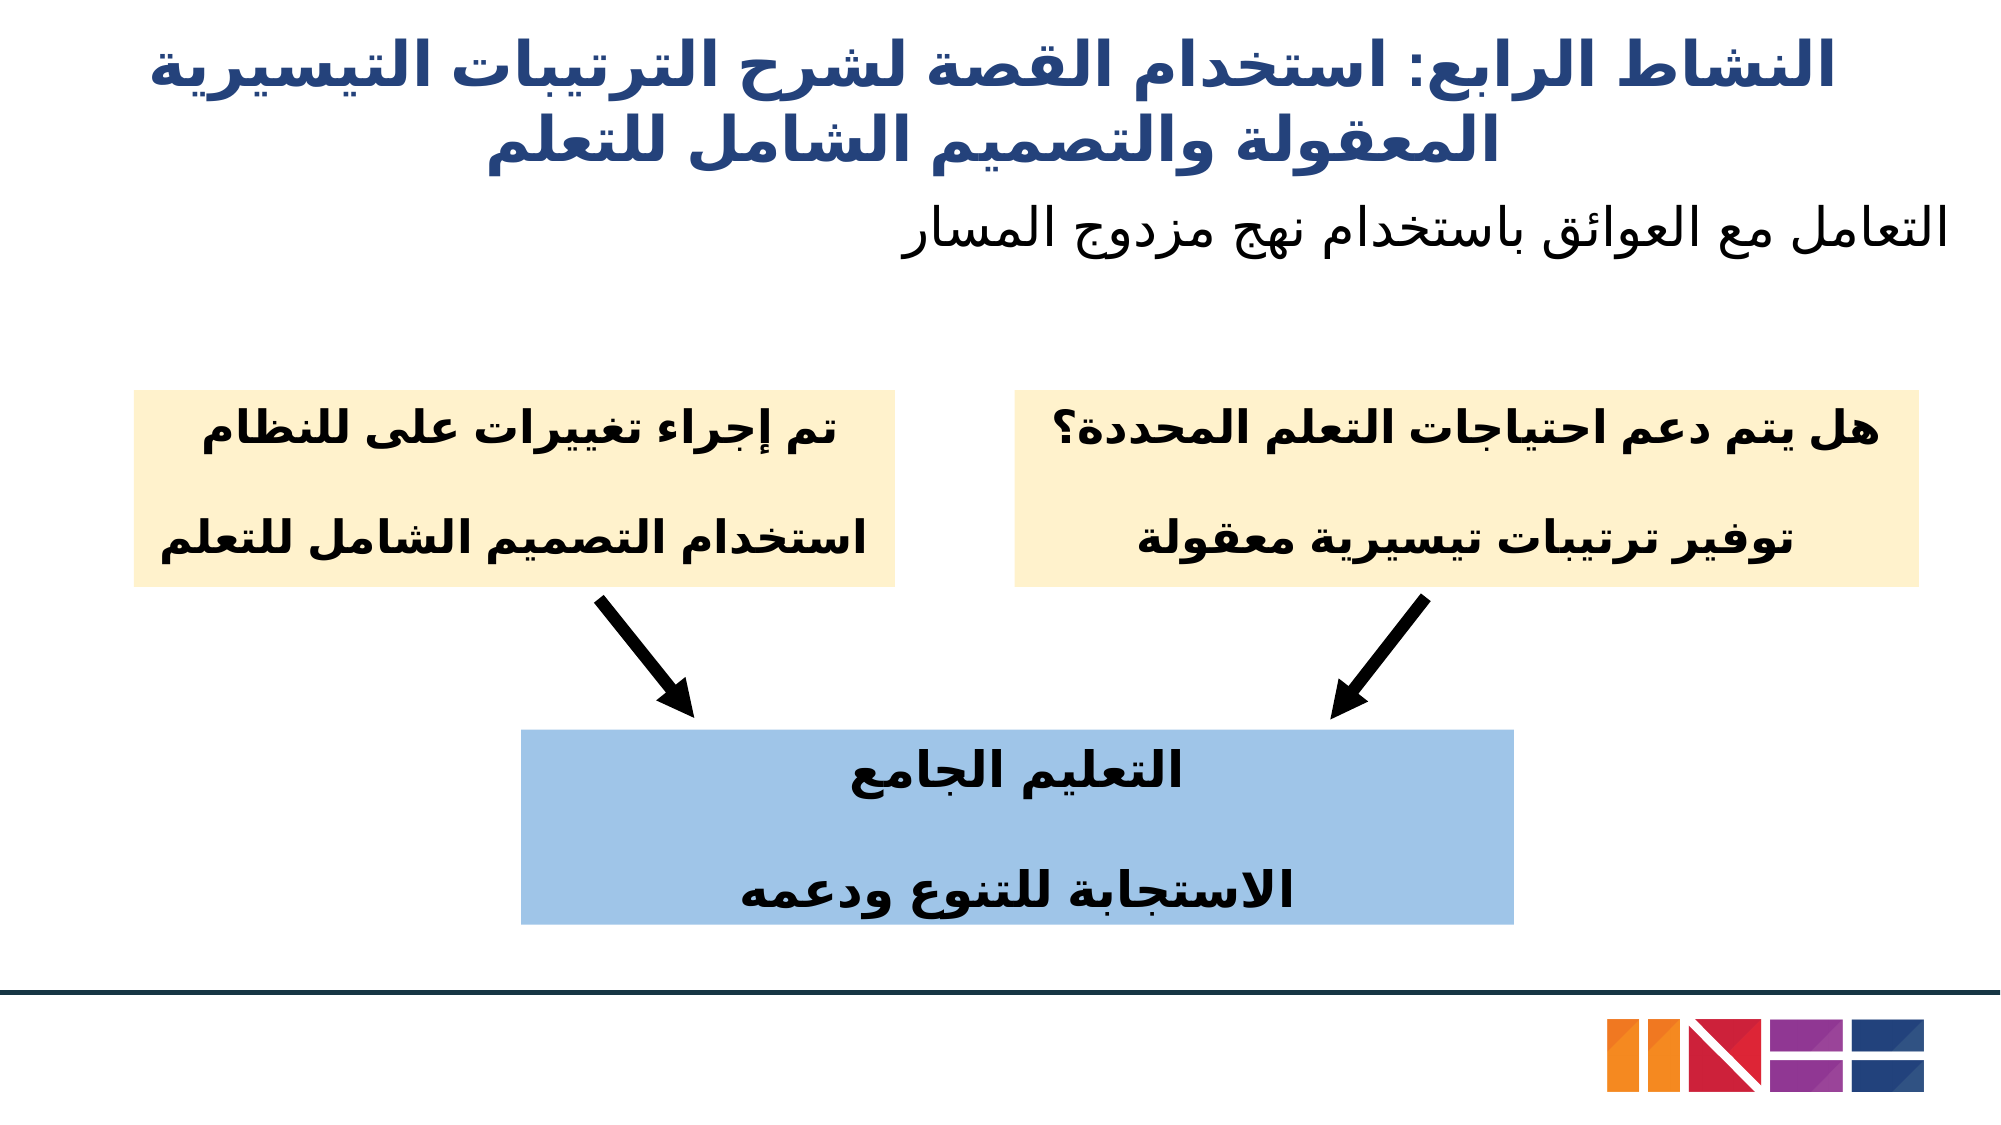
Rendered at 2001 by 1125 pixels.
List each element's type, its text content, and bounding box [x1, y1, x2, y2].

text_box هل يتم دعم احتياجات التعلم المحددة؟ توفير ترتيبات تيسيرية معقولة [1014, 390, 1919, 587]
list التعامل مع العوائق باستخدام نهج مزدوج المسار [31, 172, 1971, 935]
picture [1607, 1019, 1924, 1092]
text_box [598, 598, 695, 719]
text_box التعليم الجامع الاستجابة للتنوع ودعمه [521, 729, 1514, 925]
text_box تم إجراء تغييرات على للنظام استخدام التصميم الشامل للتعلم [133, 390, 895, 587]
title النشاط الرابع: استخدام القصة لشرح الترتيبات التيسيرية المعقولة والتصميم الشامل للتعلم [31, 40, 1957, 157]
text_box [1330, 596, 1427, 720]
